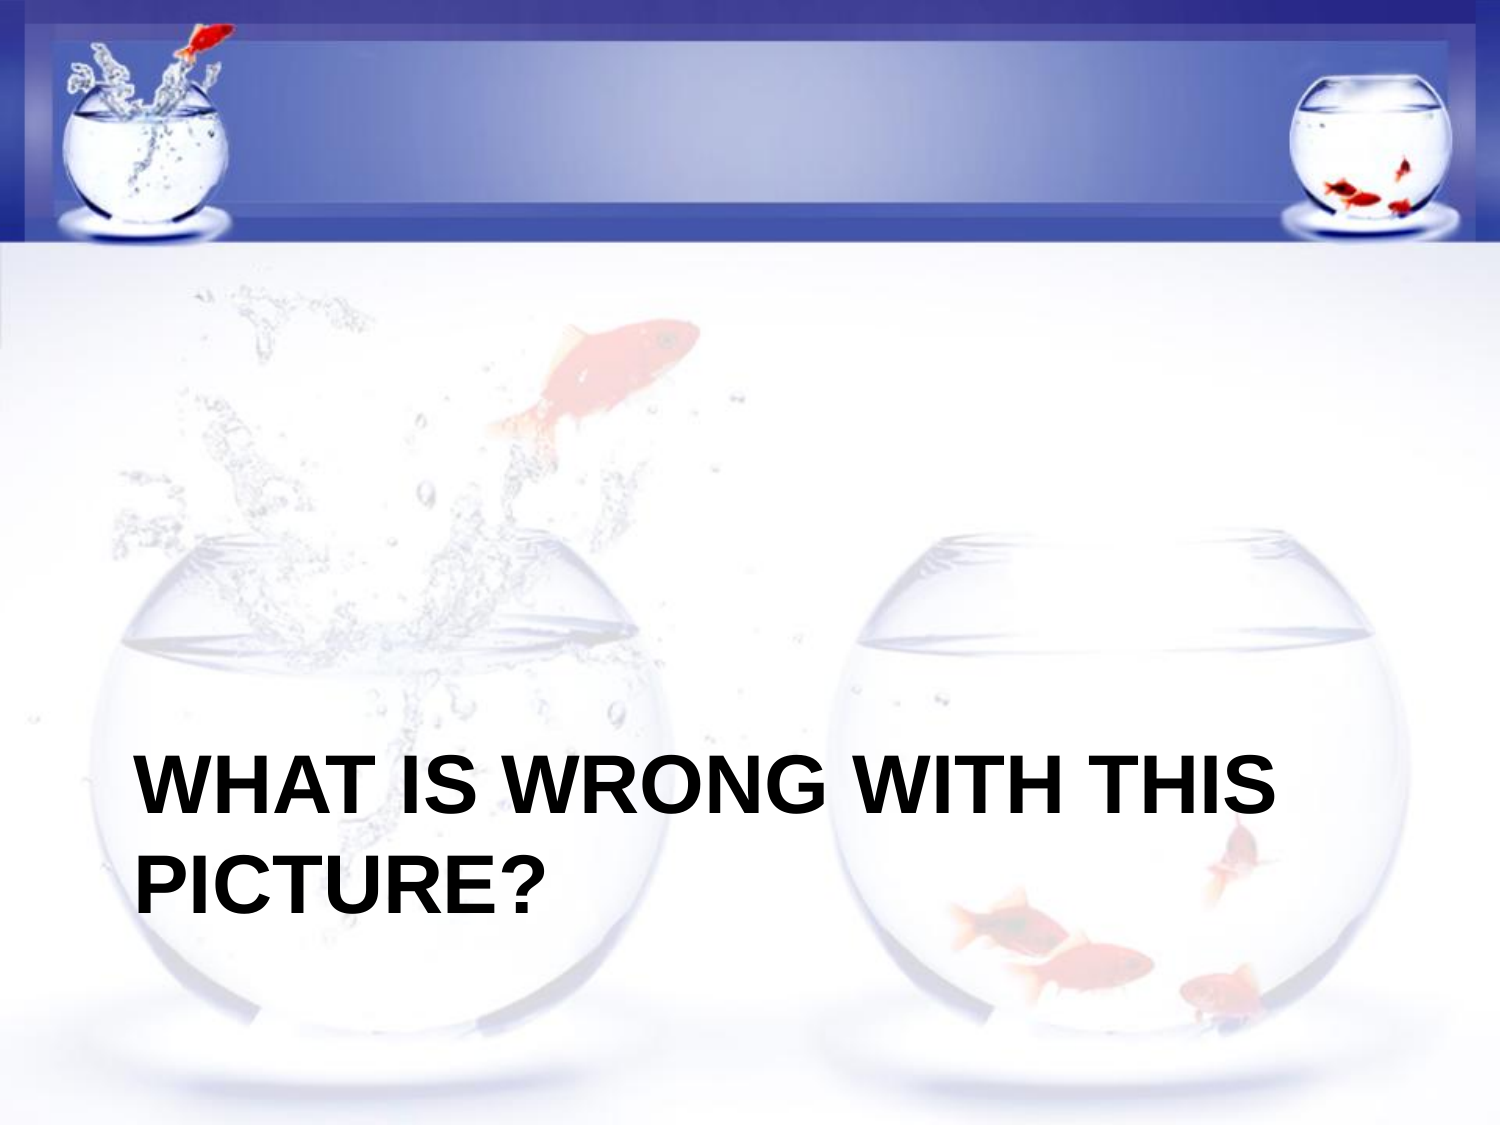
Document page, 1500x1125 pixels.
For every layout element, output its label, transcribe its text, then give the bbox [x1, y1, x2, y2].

picture [0, 0, 1500, 1125]
title What is wrong with this picture? [118, 722, 1394, 947]
